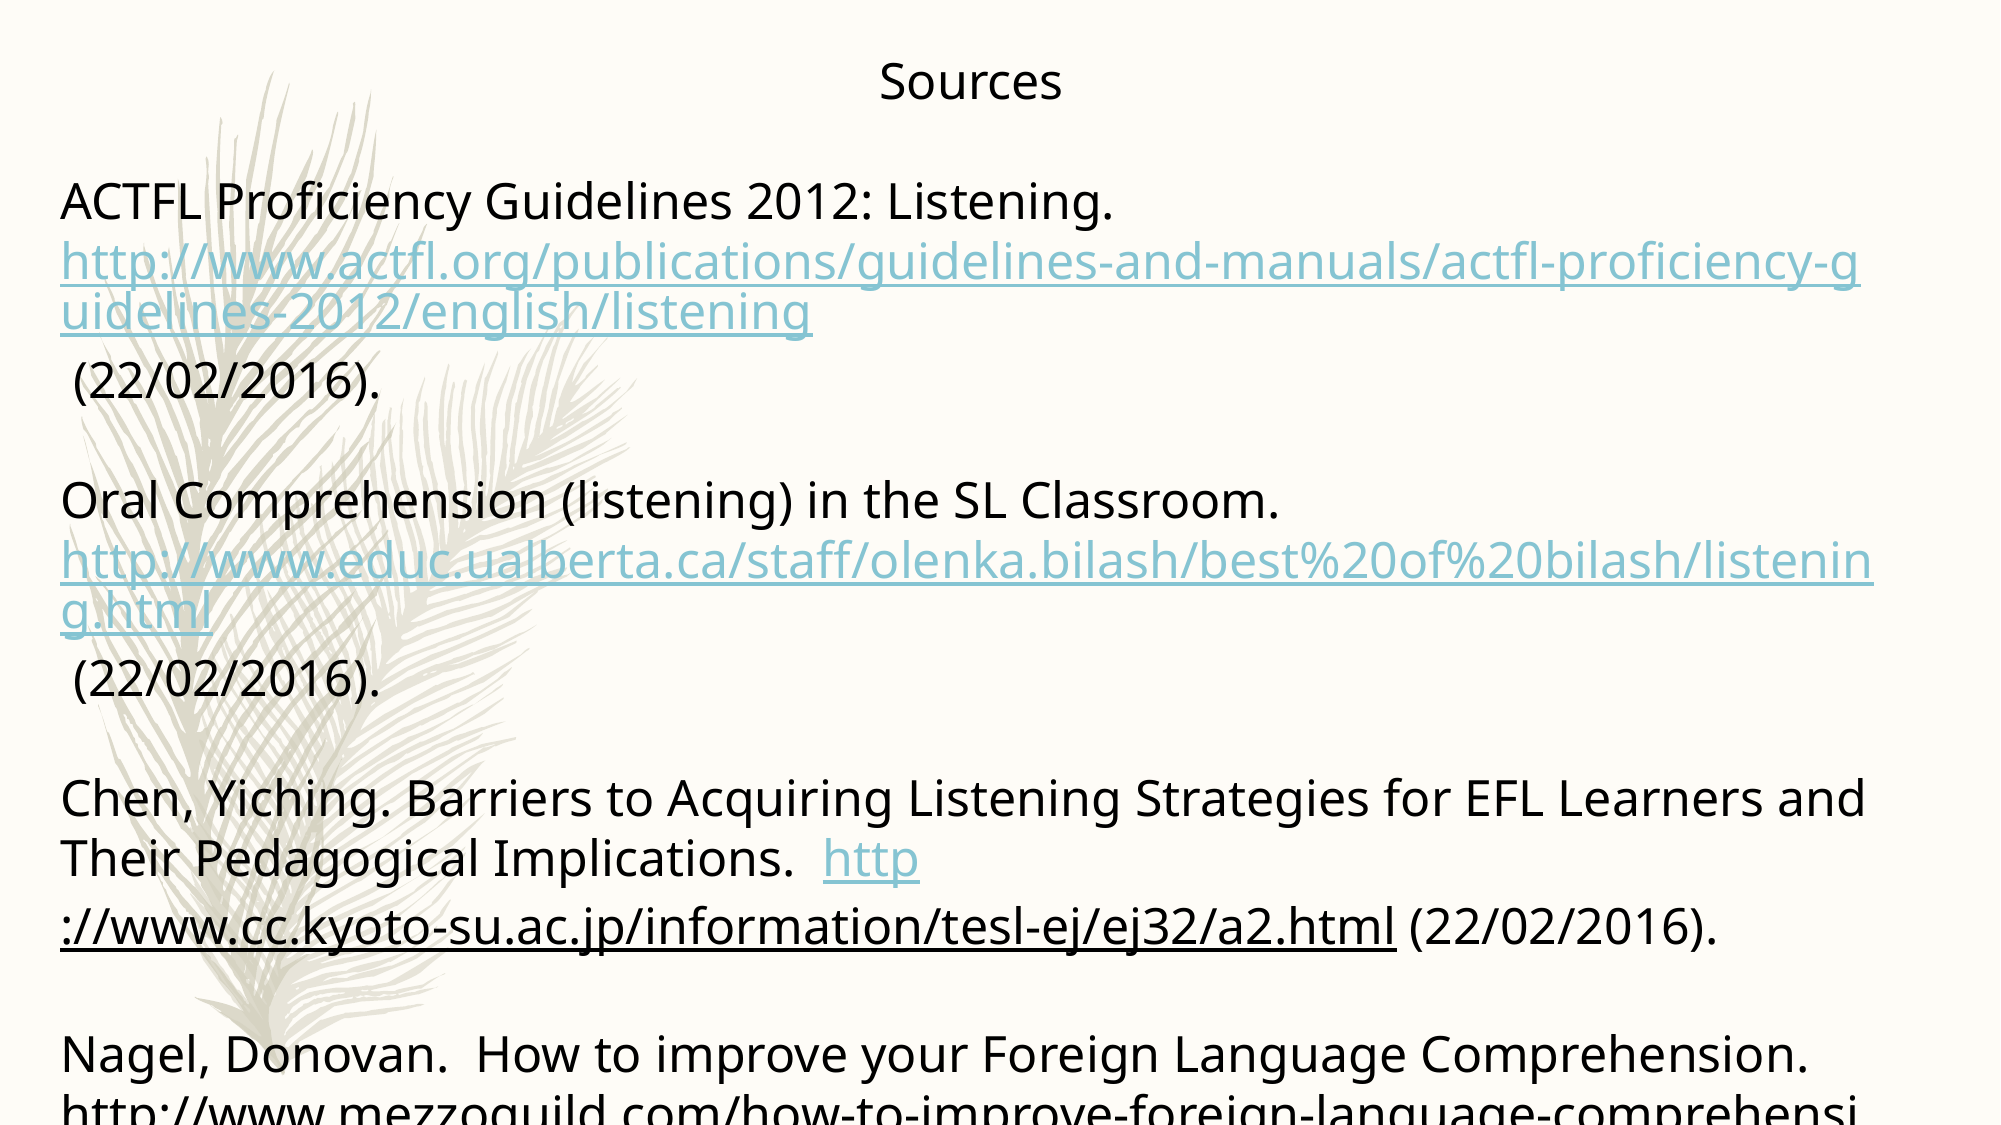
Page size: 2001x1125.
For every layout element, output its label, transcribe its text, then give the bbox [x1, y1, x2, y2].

text_box Sources ACTFL Proficiency Guidelines 2012: Listening. http://www.actfl.org/publications/guidelines-and-manuals/actfl-proficiency-guidelines-2012/english/listening (22/02/2016). Oral Comprehension (listening) in the SL Classroom. http://www.educ.ualberta.ca/staff/olenka.bilash/best%20of%20bilash/listening.html (22/02/2016). Chen, Yiching. Barriers to Acquiring Listening Strategies for EFL Learners and Their Pedagogical Implications. http://www.cc.kyoto-su.ac.jp/information/tesl-ej/ej32/a2.html (22/02/2016). Nagel, Donovan. How to improve your Foreign Language Comprehension. http://www.mezzoguild.com/how-to-improve-foreign-language-comprehension/ (22/02/2016). [45, 42, 1898, 1125]
